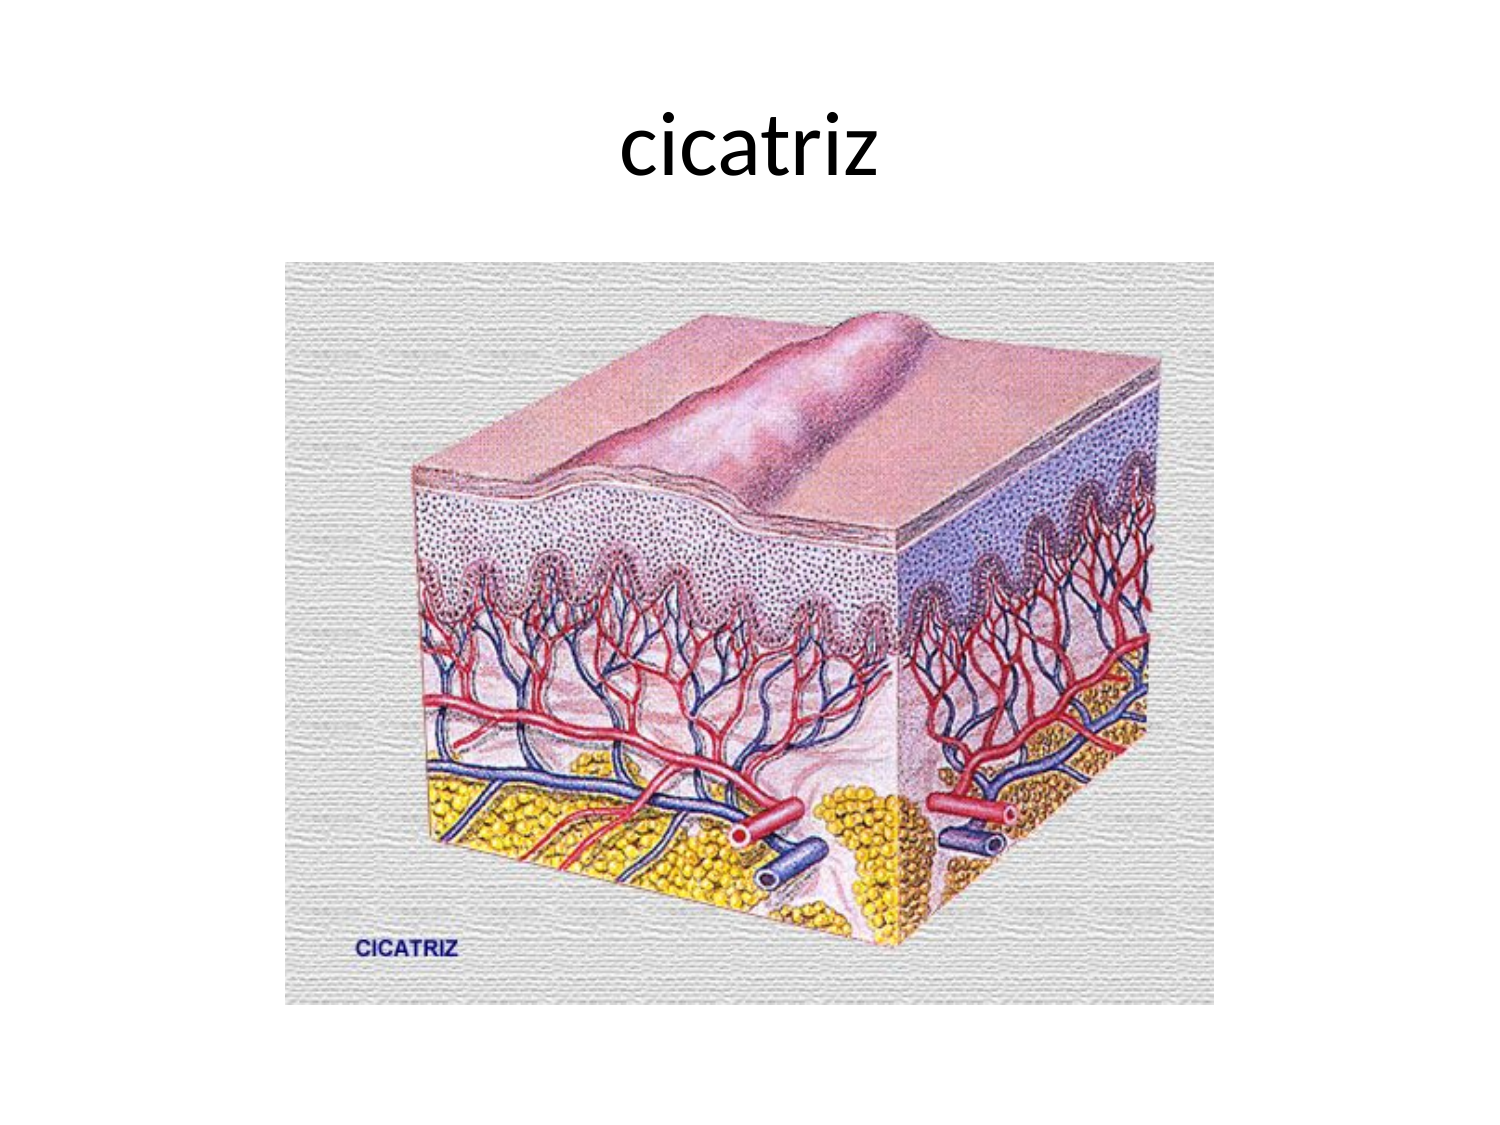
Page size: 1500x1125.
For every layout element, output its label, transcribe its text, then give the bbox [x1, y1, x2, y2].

title cicatriz [75, 45, 1425, 233]
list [285, 262, 1215, 1006]
